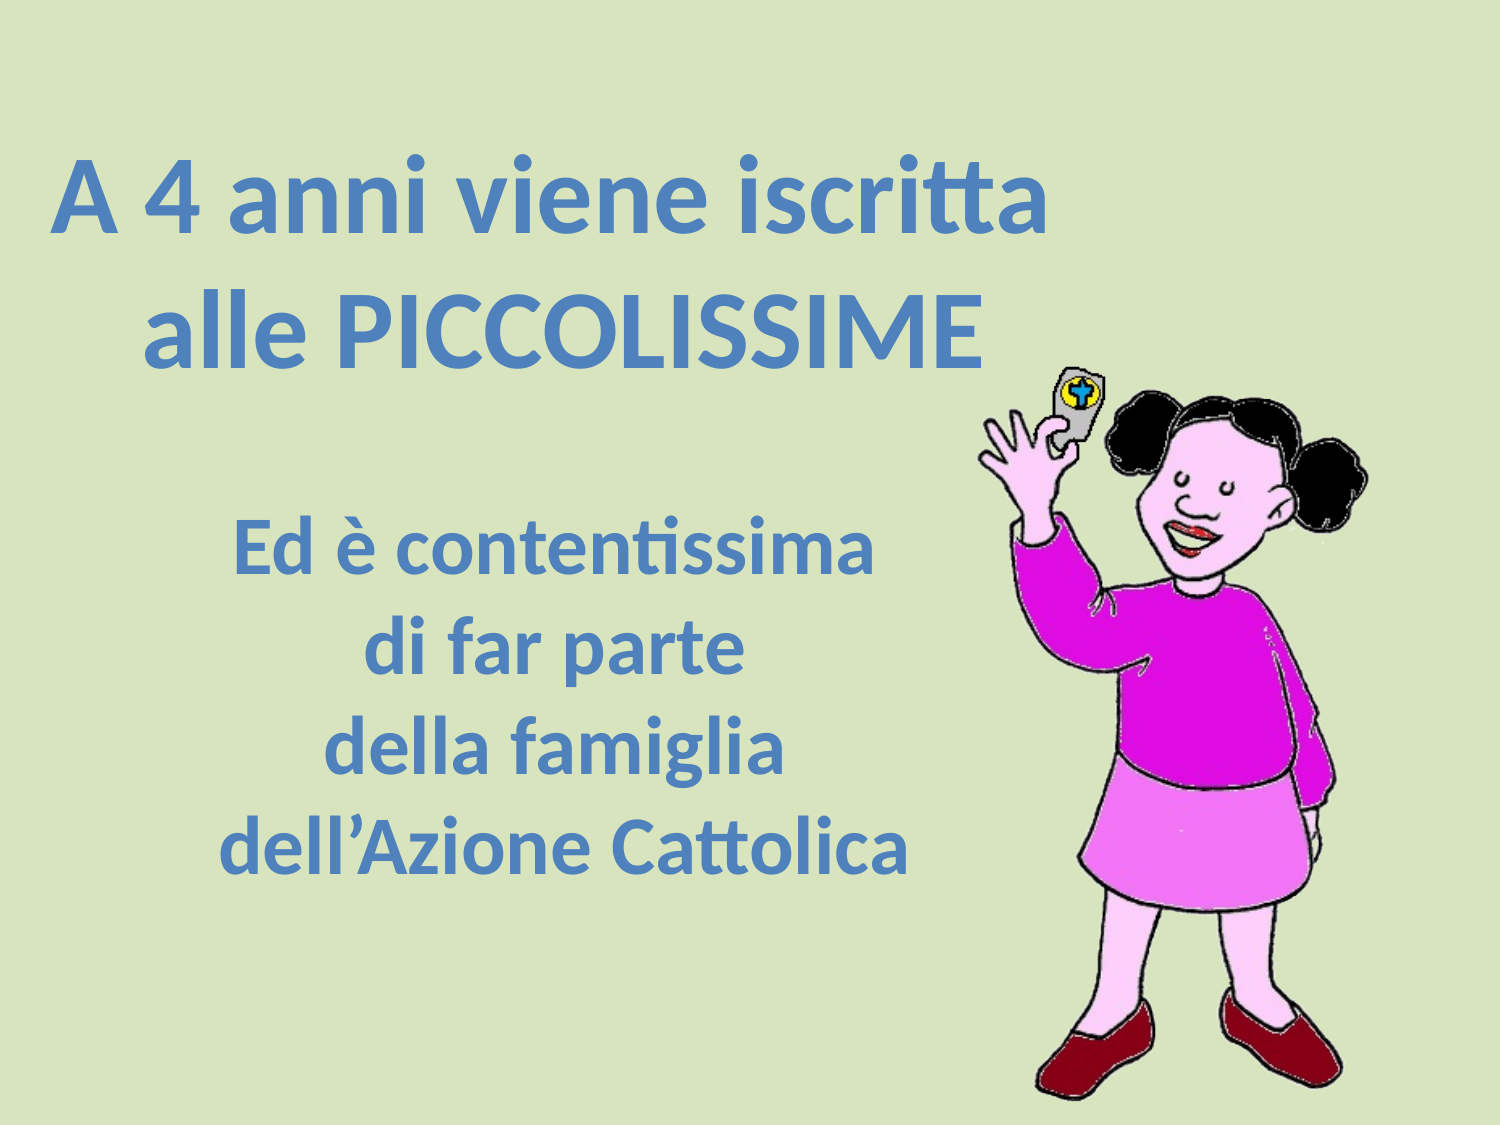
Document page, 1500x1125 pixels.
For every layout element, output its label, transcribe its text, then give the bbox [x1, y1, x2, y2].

picture [932, 349, 1403, 1125]
text_box A 4 anni viene iscritta alle PICCOLISSIME Ed è contentissima di far parte della famiglia dell’Azione Cattolica [35, 113, 1093, 899]
